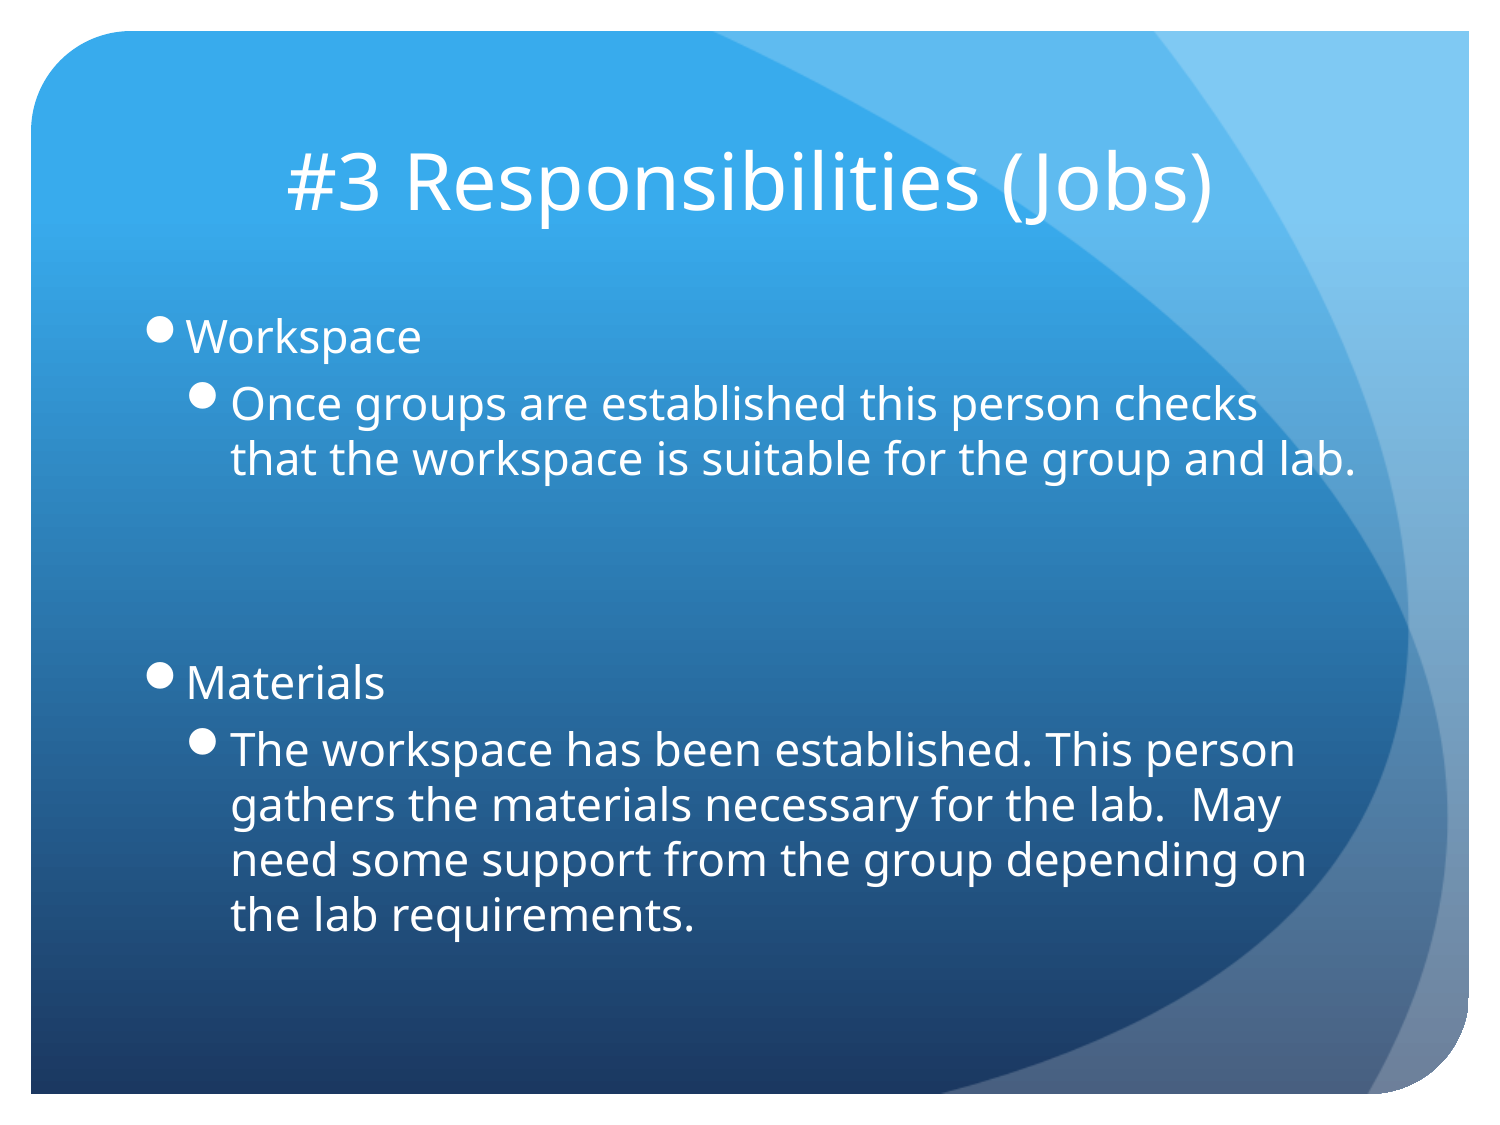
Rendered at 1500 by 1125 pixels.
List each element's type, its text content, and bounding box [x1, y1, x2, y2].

picture [24, 30, 1473, 1094]
list Workspace Once groups are established this person checks that the workspace is suitable for the group and lab. Materials The workspace has been established. This person gathers the materials necessary for the lab. May need some support from the group depending on the lab requirements. [127, 299, 1372, 991]
title #3 Responsibilities (Jobs) [127, 62, 1372, 234]
